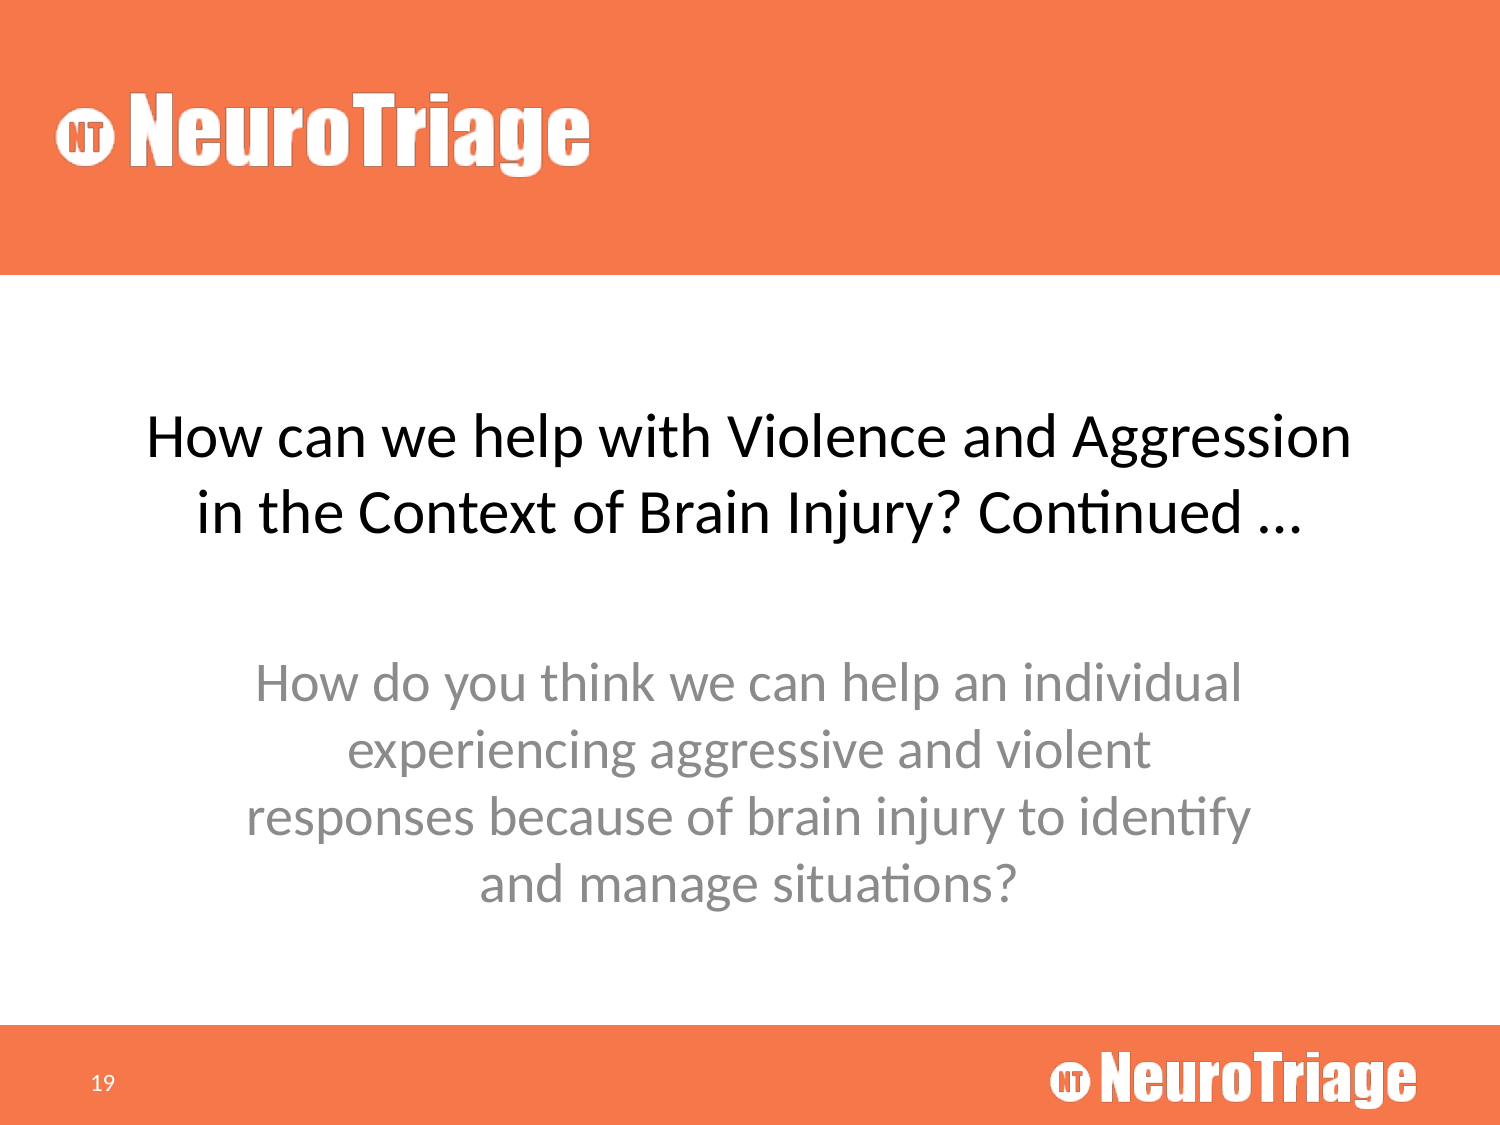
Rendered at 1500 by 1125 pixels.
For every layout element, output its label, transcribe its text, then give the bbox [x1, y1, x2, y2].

title How can we help with Violence and Aggression in the Context of Brain Injury? Continued … [112, 349, 1388, 591]
subtitle How do you think we can help an individual experiencing aggressive and violent responses because of brain injury to identify and manage situations? [225, 637, 1275, 925]
slide_number 19 [75, 1051, 425, 1112]
picture [1037, 1030, 1425, 1125]
picture [37, 62, 603, 200]
